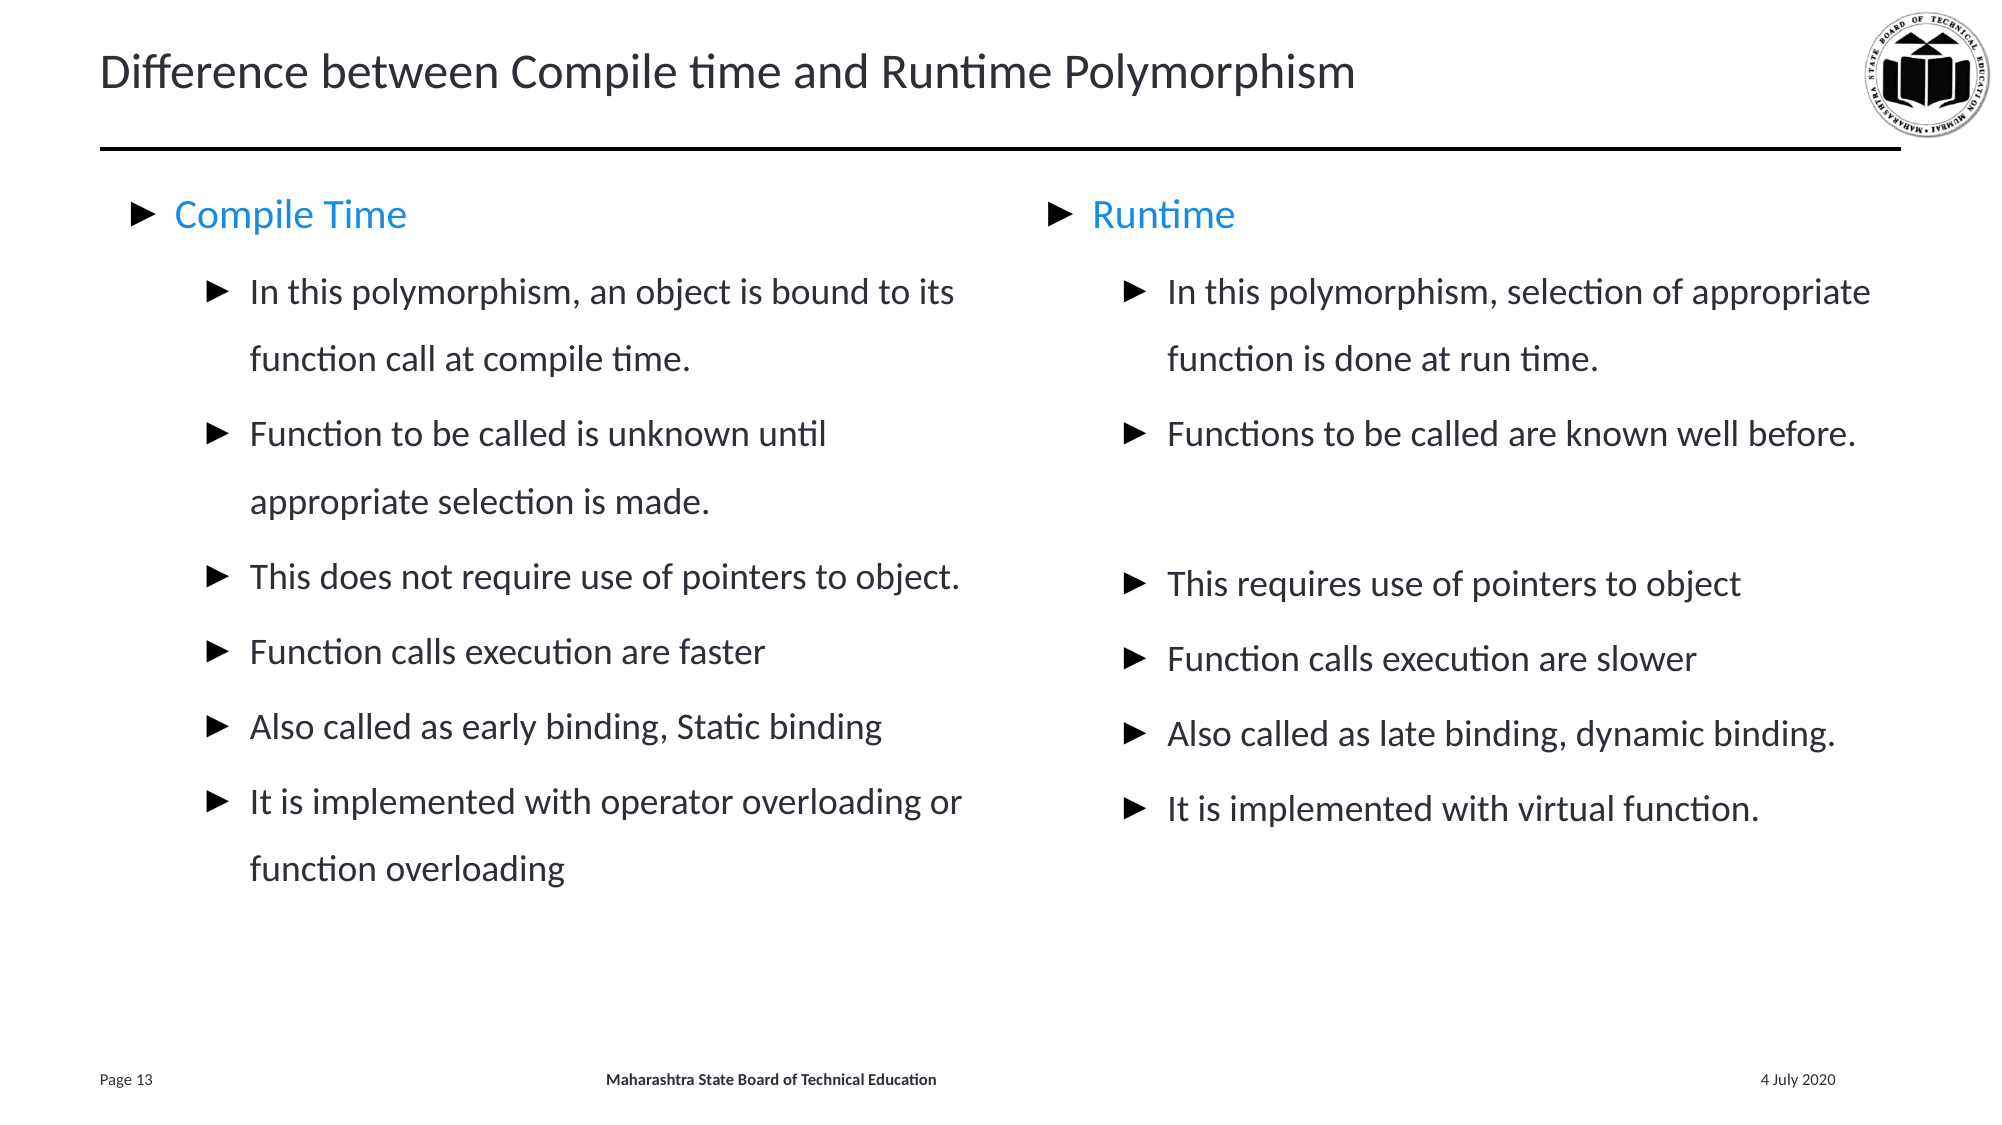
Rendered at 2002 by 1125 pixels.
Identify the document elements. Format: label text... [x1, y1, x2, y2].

list Runtime In this polymorphism, selection of appropriate function is done at run time. Functions to be called are known well before. This requires use of pointers to object Function calls execution are slower Also called as late binding, dynamic binding. It is implemented with virtual function. [1017, 186, 1901, 980]
picture [1852, 0, 2001, 149]
list Compile Time In this polymorphism, an object is bound to its function call at compile time. Function to be called is unknown until appropriate selection is made. This does not require use of pointers to object. Function calls execution are faster Also called as early binding, Static binding It is implemented with operator overloading or function overloading [100, 186, 984, 980]
title Difference between Compile time and Runtime Polymorphism [100, 48, 1901, 146]
